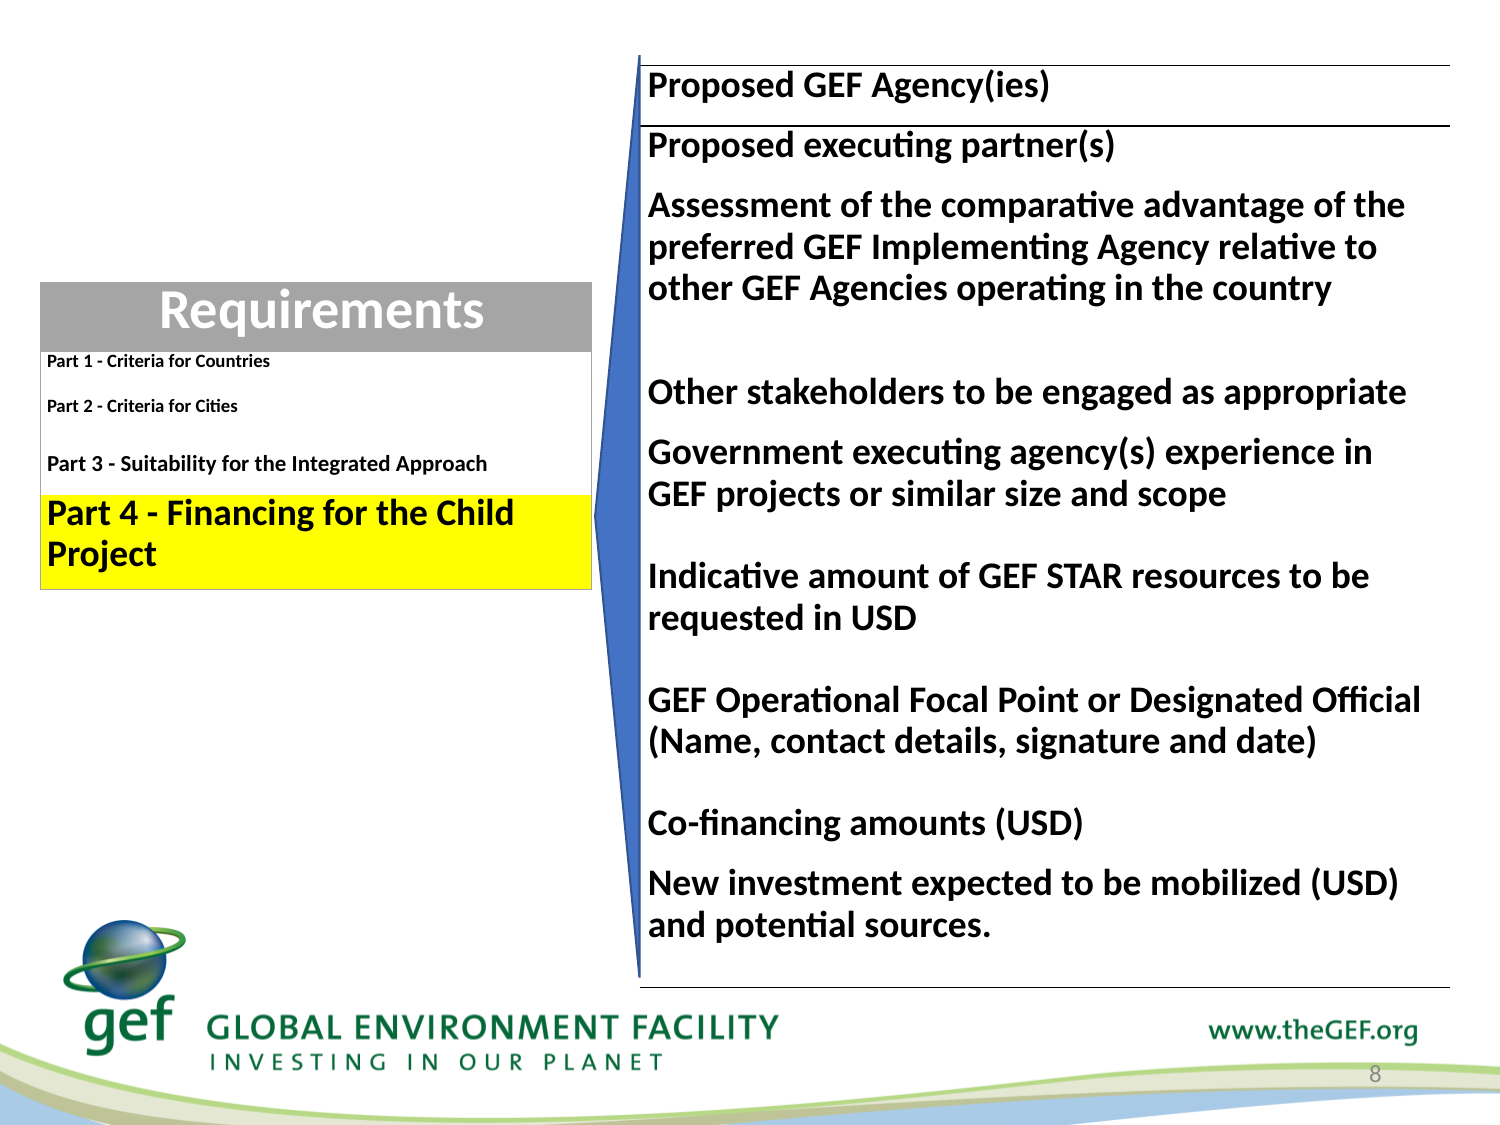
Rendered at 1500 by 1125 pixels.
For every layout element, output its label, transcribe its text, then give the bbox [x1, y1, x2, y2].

table_cell Part 1 - Criteria for Countries [41, 352, 591, 397]
table_cell Indicative amount of GEF STAR resources to be requested in USD [641, 557, 1450, 680]
table_cell Part 3 - Suitability for the Integrated Approach [41, 453, 591, 495]
table_cell Government executing agency(s) experience in GEF projects or similar size and scope [641, 433, 1450, 557]
table_header Proposed GEF Agency(ies) [641, 66, 1450, 125]
table_cell Co-financing amounts (USD) [641, 804, 1450, 864]
slide_number 8 [1059, 1042, 1397, 1103]
table_cell Part 4 - Financing for the Child Project [41, 495, 591, 589]
text_box [594, 55, 641, 978]
table_cell Assessment of the comparative advantage of the preferred GEF Implementing Agency relative to other GEF Agencies operating in the country [641, 186, 1450, 373]
table_cell Other stakeholders to be engaged as appropriate [641, 373, 1450, 433]
table_cell Part 2 - Criteria for Cities [41, 397, 591, 453]
table_cell GEF Operational Focal Point or Designated Official (Name, contact details, signature and date) [641, 680, 1450, 804]
table_cell New investment expected to be mobilized (USD) and potential sources. [640, 864, 1450, 987]
picture [0, 920, 1500, 1125]
table_cell Proposed executing partner(s) [641, 127, 1450, 186]
table_header Requirements [41, 283, 591, 352]
